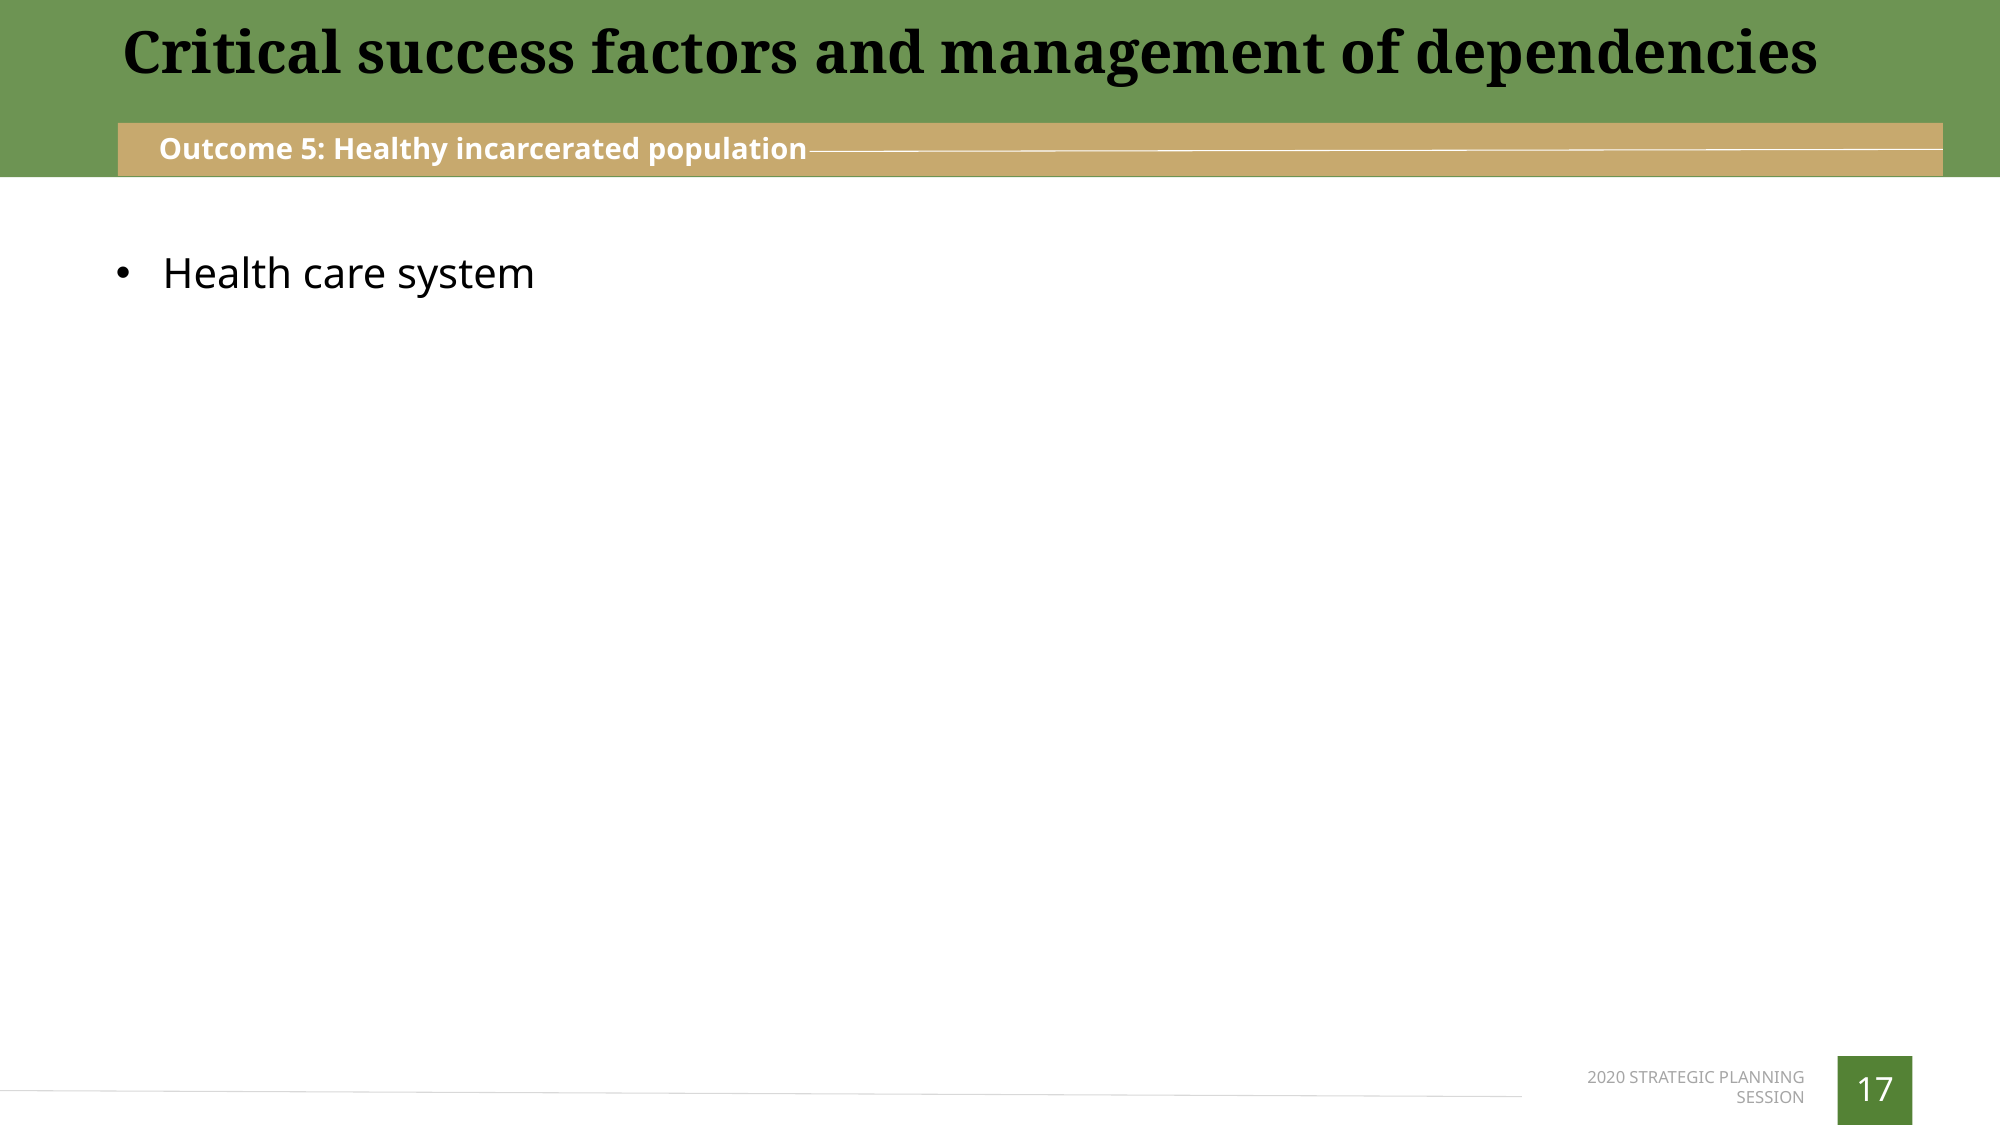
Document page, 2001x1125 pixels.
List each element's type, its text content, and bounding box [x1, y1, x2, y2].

text_box Health care system [101, 239, 1937, 305]
text_box Outcome 5: Healthy incarcerated population [158, 130, 1286, 166]
title Critical success factors and management of dependencies [122, 22, 1857, 111]
